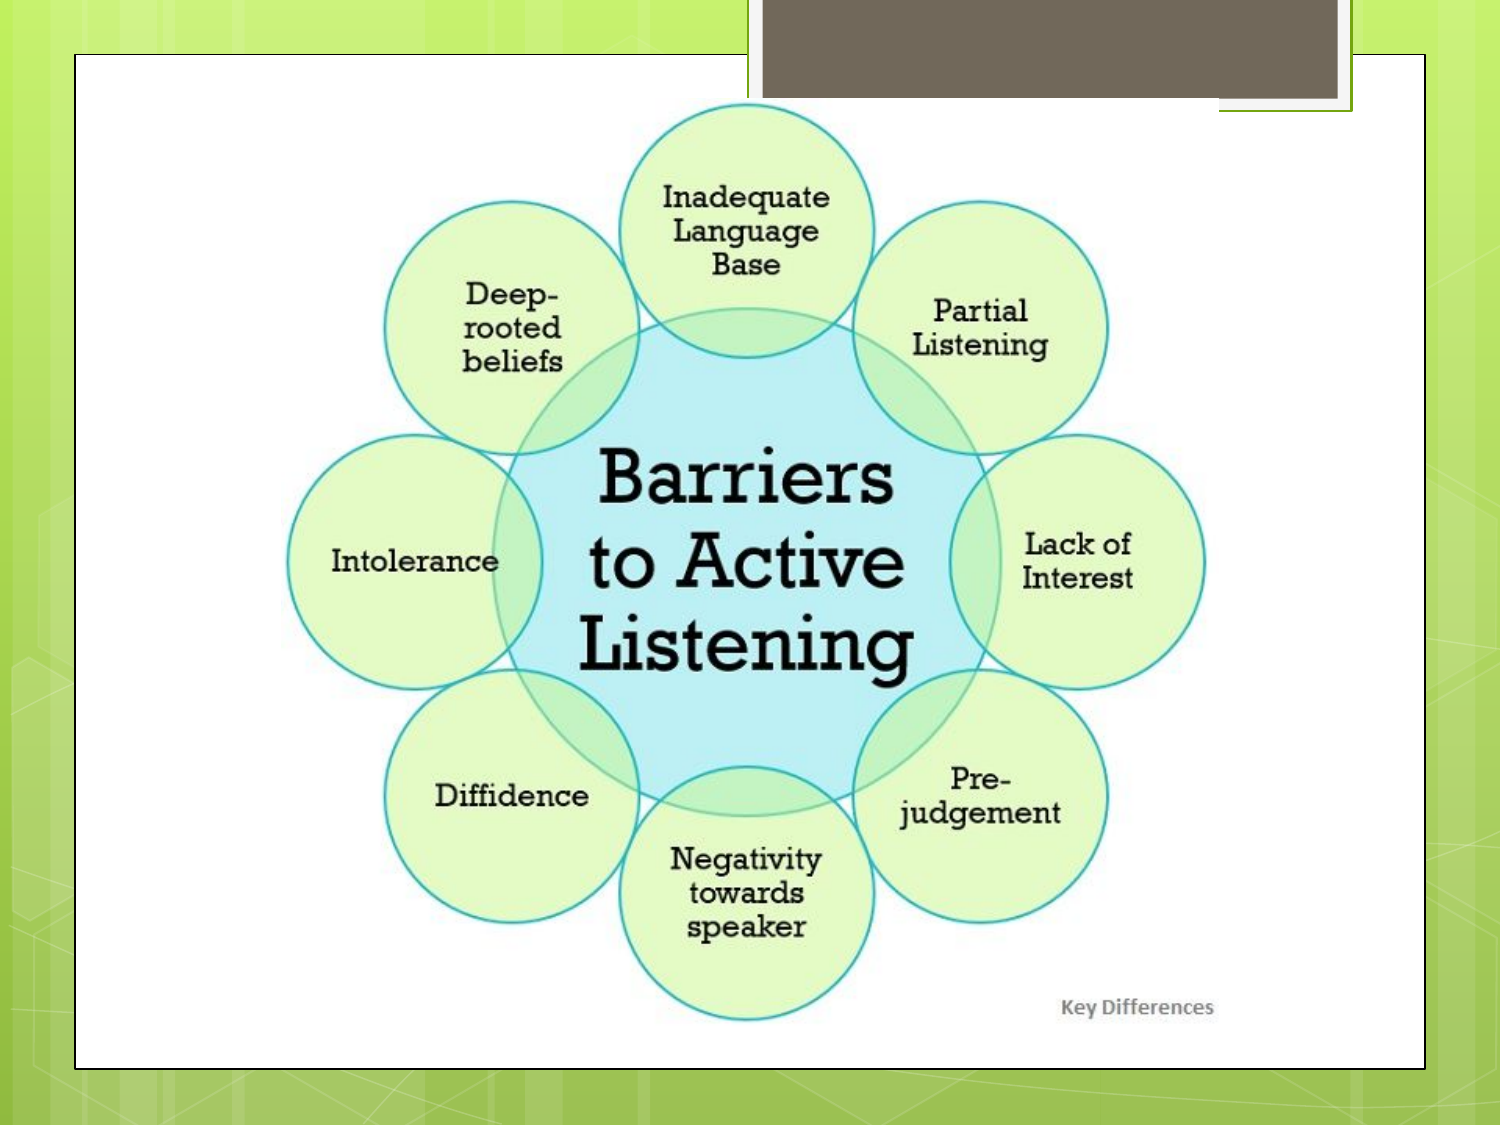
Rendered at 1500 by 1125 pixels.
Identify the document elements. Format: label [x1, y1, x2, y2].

picture [281, 98, 1219, 1027]
